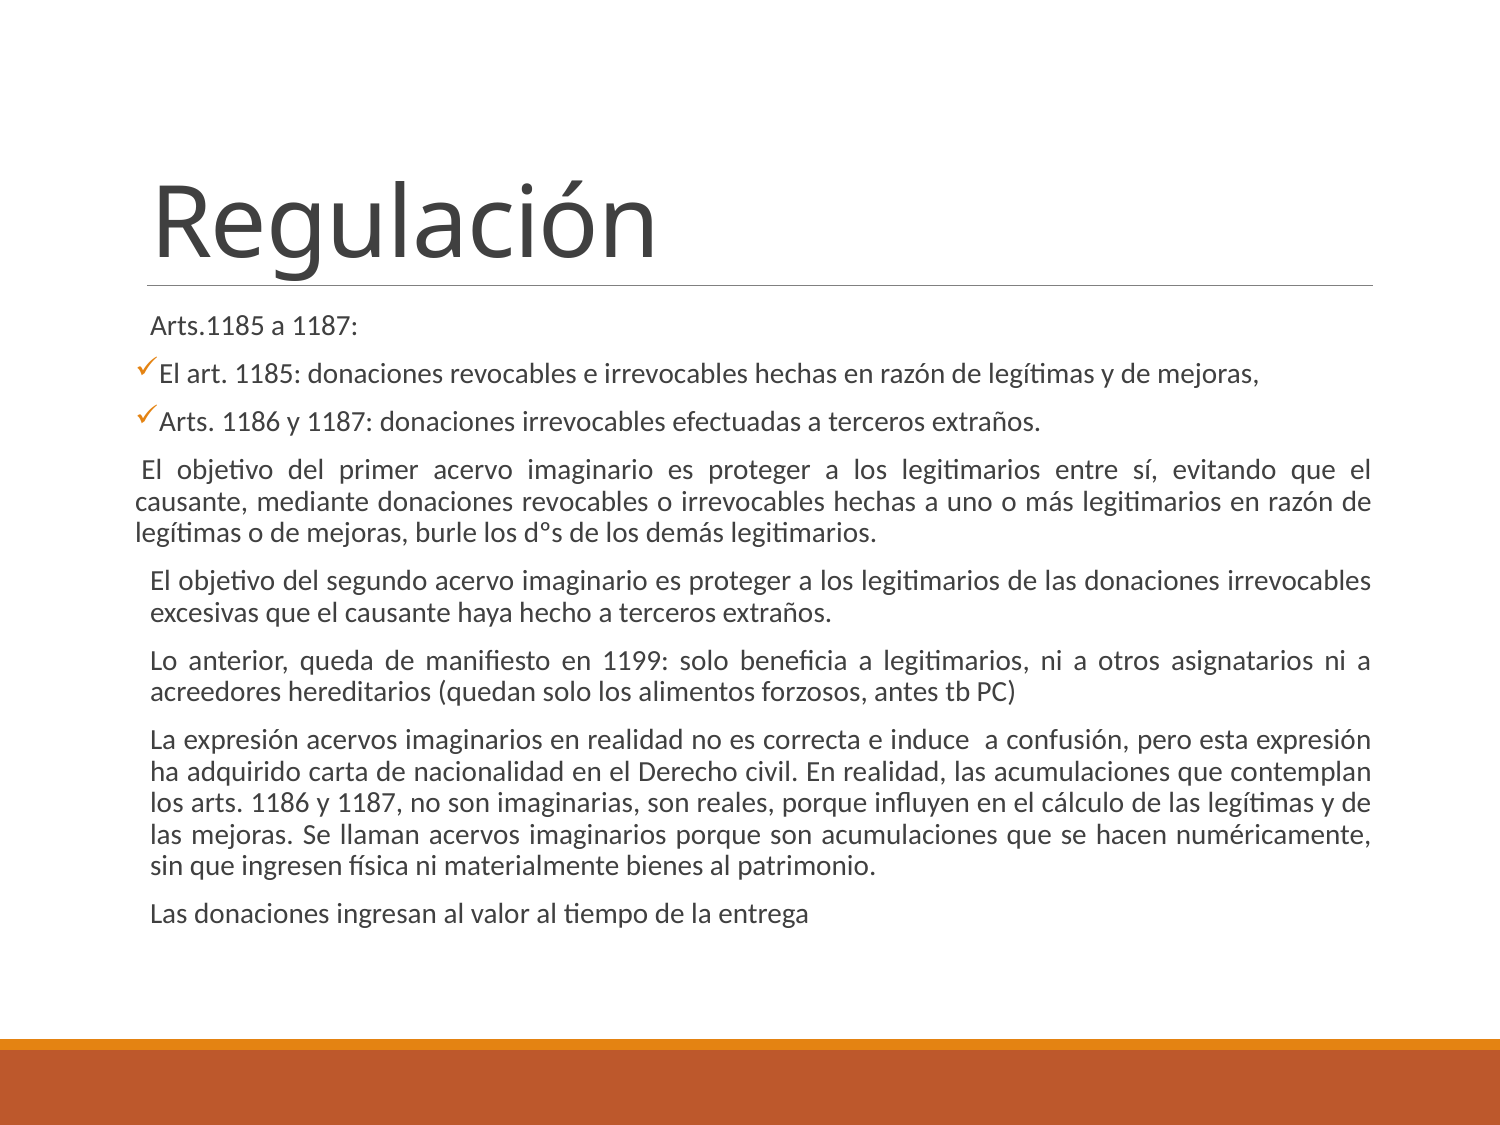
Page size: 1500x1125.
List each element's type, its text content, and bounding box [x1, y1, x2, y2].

list Arts.1185 a 1187: El art. 1185: donaciones revocables e irrevocables hechas en razón de legítimas y de mejoras, Arts. 1186 y 1187: donaciones irrevocables efectuadas a terceros extraños. El objetivo del primer acervo imaginario es proteger a los legitimarios entre sí, evitando que el causante, mediante donaciones revocables o irrevocables hechas a uno o más legitimarios en razón de legítimas o de mejoras, burle los dºs de los demás legitimarios. El objetivo del segundo acervo imaginario es proteger a los legitimarios de las donaciones irrevocables excesivas que el causante haya hecho a terceros extraños. Lo anterior, queda de manifiesto en 1199: solo beneficia a legitimarios, ni a otros asignatarios ni a acreedores hereditarios (quedan solo los alimentos forzosos, antes tb PC) La expresión acervos imaginarios en realidad no es correcta e induce a confusión, pero esta expresión ha adquirido carta de nacionalidad en el Derecho civil. En realidad, las acumulaciones que contemplan los arts. 1186 y 1187, no son imaginarias, son reales, porque influyen en el cálculo de las legítimas y de las mejoras. Se llaman acervos imaginarios porque son acumulaciones que se hacen numéricamente, sin que ingresen física ni materialmente bienes al patrimonio. Las donaciones ingresan al valor al tiempo de la entrega [135, 302, 1373, 963]
title Regulación [135, 47, 1373, 285]
